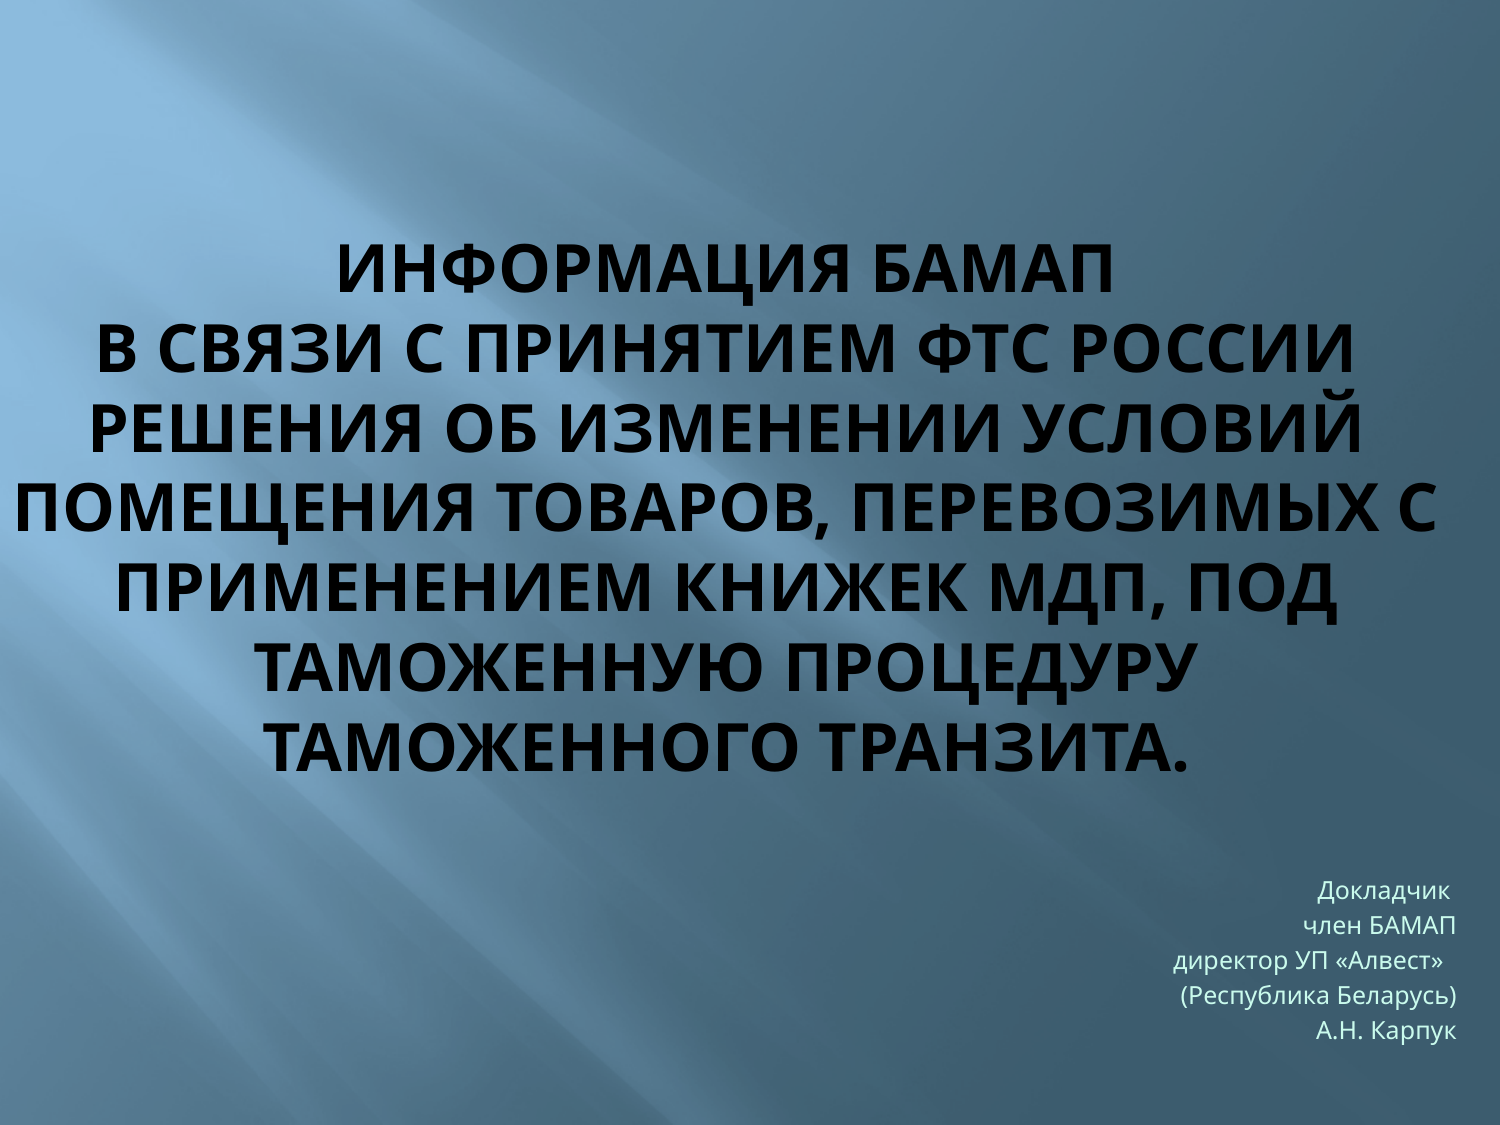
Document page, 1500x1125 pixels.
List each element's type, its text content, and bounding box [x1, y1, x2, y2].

title Информация БАМАП в связи с принятием ФТС России решения об изменении условий помещения товаров, перевозимых с применением книжек МДП, под таможенную процедуру таможенного транзита. [0, 210, 1454, 786]
subtitle Докладчик член БАМАП директор УП «Алвест» (Республика Беларусь) А.Н. Карпук [421, 867, 1472, 1125]
